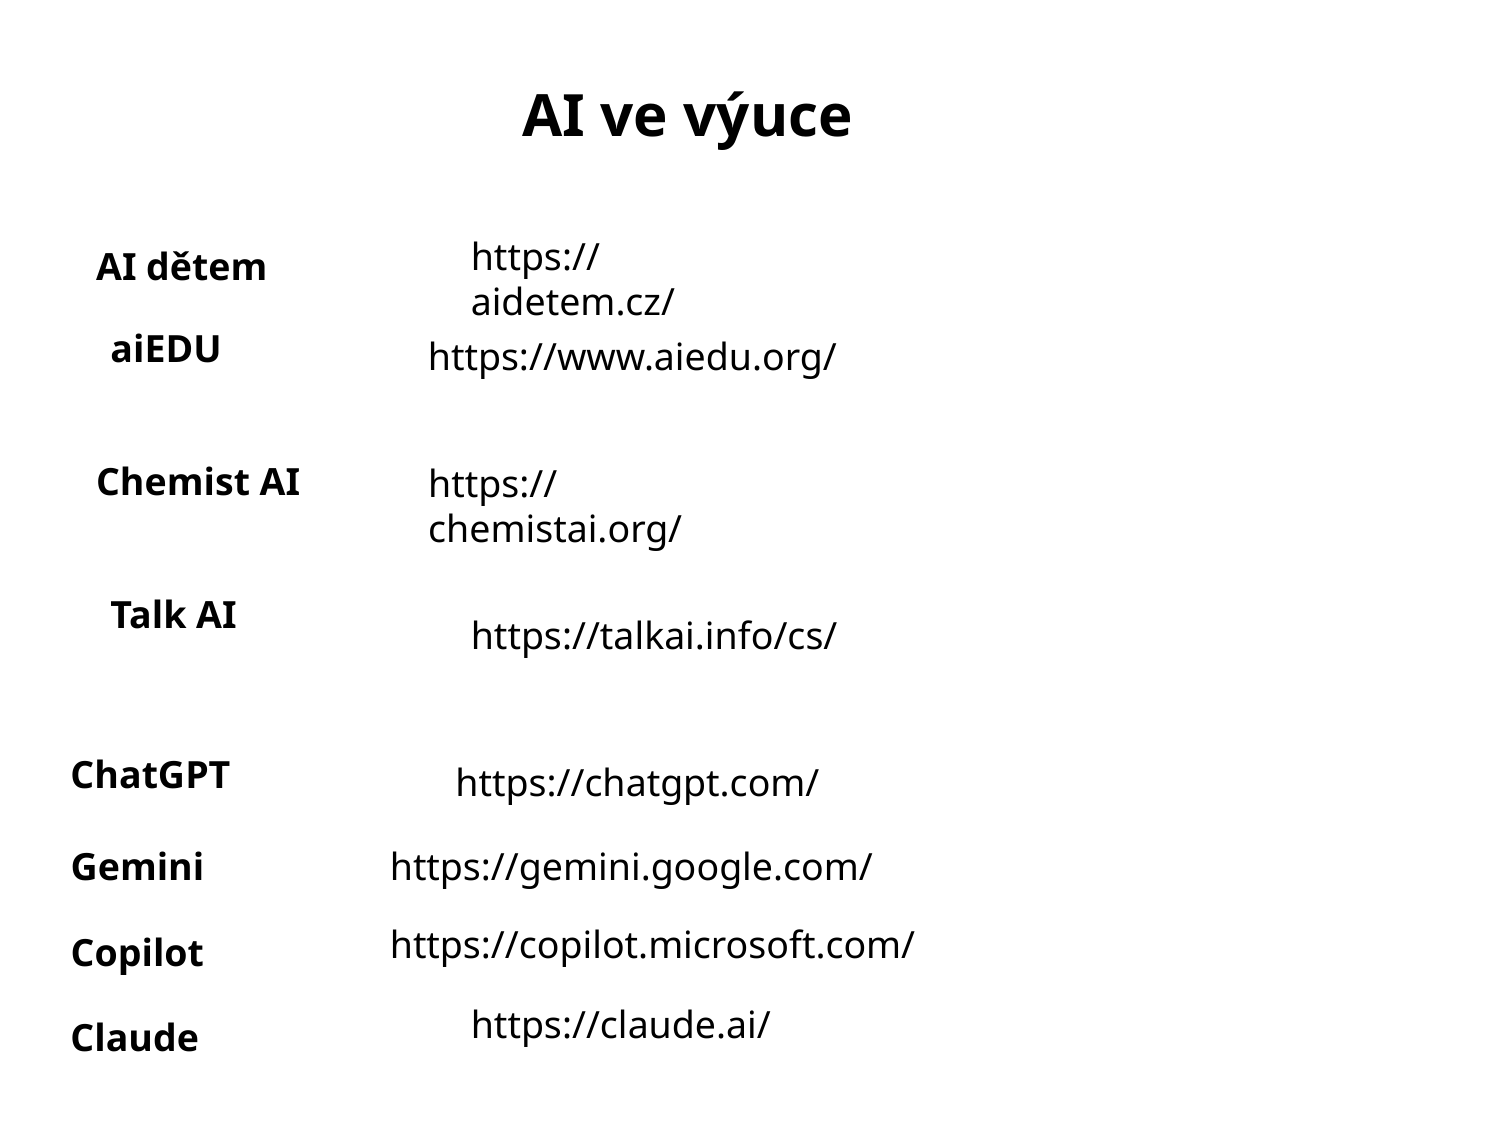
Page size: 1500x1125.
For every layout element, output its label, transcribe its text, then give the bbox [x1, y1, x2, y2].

text_box https://chemistai.org/ [413, 452, 824, 558]
text_box https://gemini.google.com/ [374, 835, 1125, 896]
text_box Chemist AI [81, 450, 322, 511]
text_box ChatGPT [55, 744, 284, 804]
text_box https://www.aiedu.org/ [413, 325, 1164, 385]
text_box https://chatgpt.com/ [440, 751, 1191, 812]
text_box aiEDU [95, 317, 336, 378]
text_box Gemini [55, 835, 244, 896]
text_box Claude [55, 1007, 234, 1067]
text_box https://aidetem.cz/ [456, 225, 802, 325]
text_box https://claude.ai/ [456, 993, 1207, 1054]
text_box https://copilot.microsoft.com/ [374, 913, 1125, 974]
text_box Copilot [55, 921, 244, 981]
text_box AI ve výuce [507, 70, 868, 156]
text_box https://talkai.info/cs/ [456, 604, 1207, 665]
text_box Talk AI [95, 583, 284, 644]
text_box AI dětem [81, 235, 322, 295]
